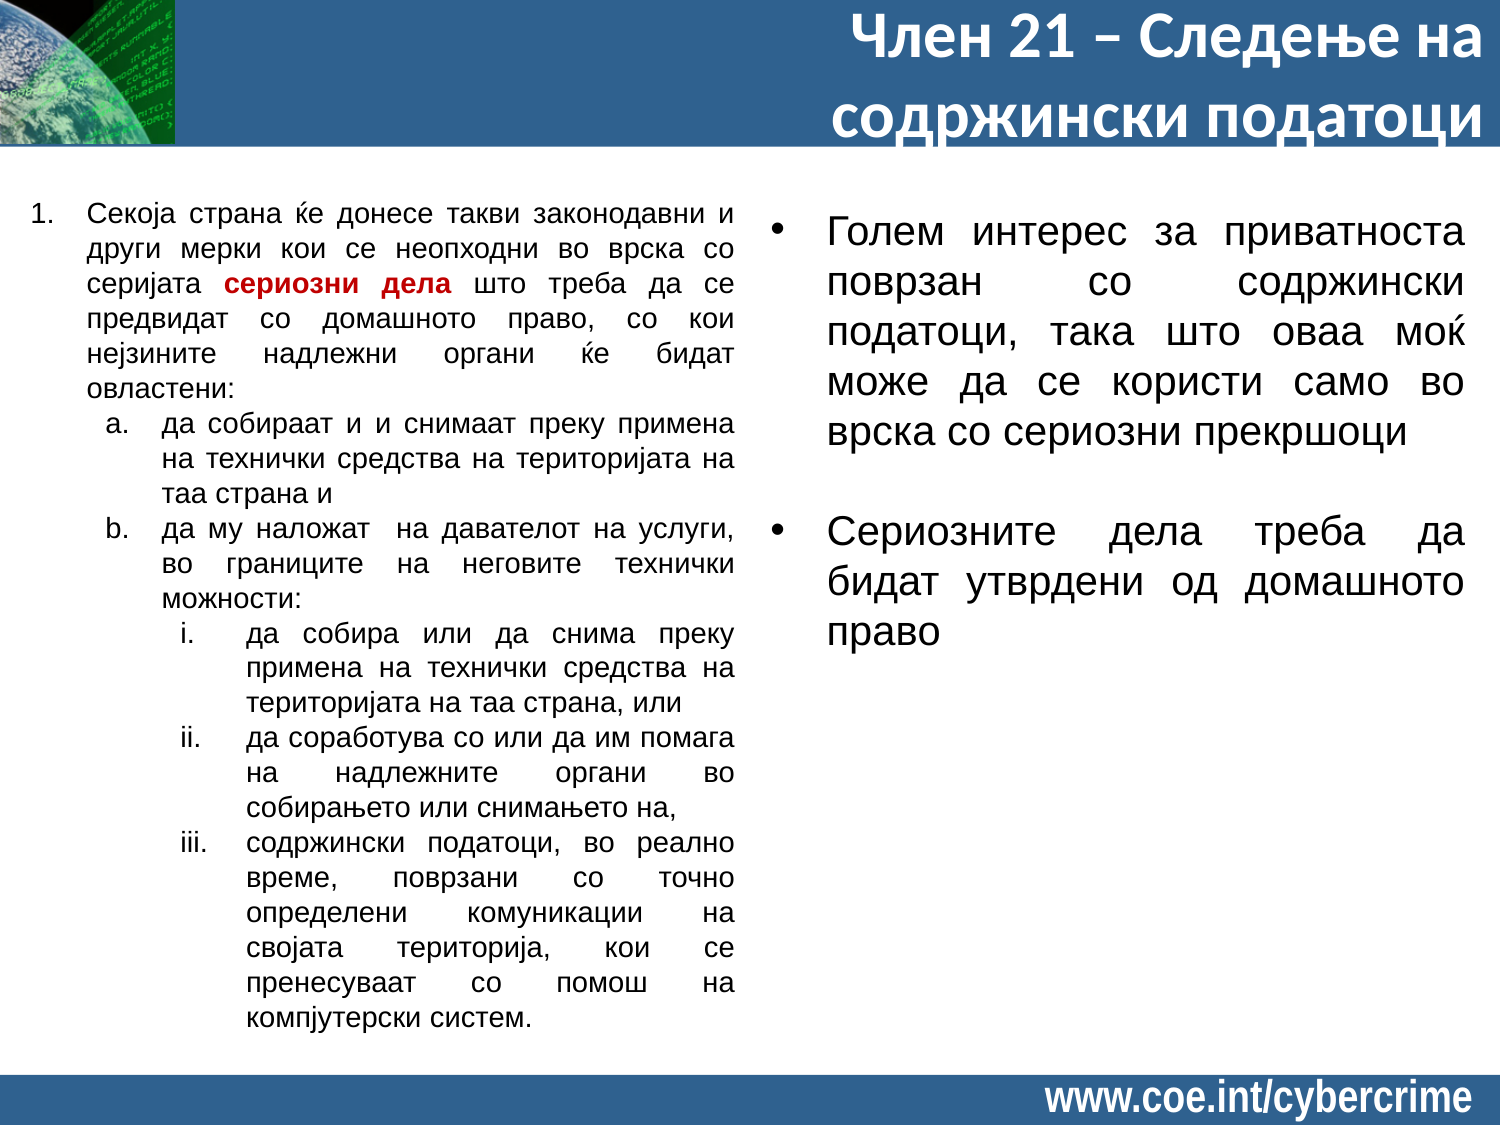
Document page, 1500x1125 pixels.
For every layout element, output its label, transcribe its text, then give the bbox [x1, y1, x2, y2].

text_box Голем интерес за приватноста поврзан со содржински податоци, така што оваа моќ може да се користи само во врска со сериозни прекршоци Сериозните дела треба да бидат утврдени од домашното право [755, 196, 1480, 662]
text_box [0, 1073, 1030, 1125]
text_box Член 21 – Следење на содржински податоци [177, 0, 1500, 149]
picture [0, 0, 175, 144]
text_box www.coe.int/cybercrime [1030, 1059, 1500, 1125]
text_box Секоја страна ќе донесе такви законодавни и други мерки кои се неопходни во врска со серијата сериозни дела што треба да се предвидат со домашното право, со кои нејзините надлежни органи ќе бидат овластени: да собираат и и снимаат преку примена на технички средства на територијата на таа страна и да му наложат на давателот на услуги, во границите на неговите технички можности: да собира или да снима преку примена на технички средства на територијата на таа страна, или да соработува со или да им помага на надлежните органи во собирањето или снимањето на, содржински податоци, во реално време, поврзани со точно определени комуникации на својата територија, кои се пренесуваат со помош на компјутерски систем. на нејзината територија [15, 186, 750, 1073]
